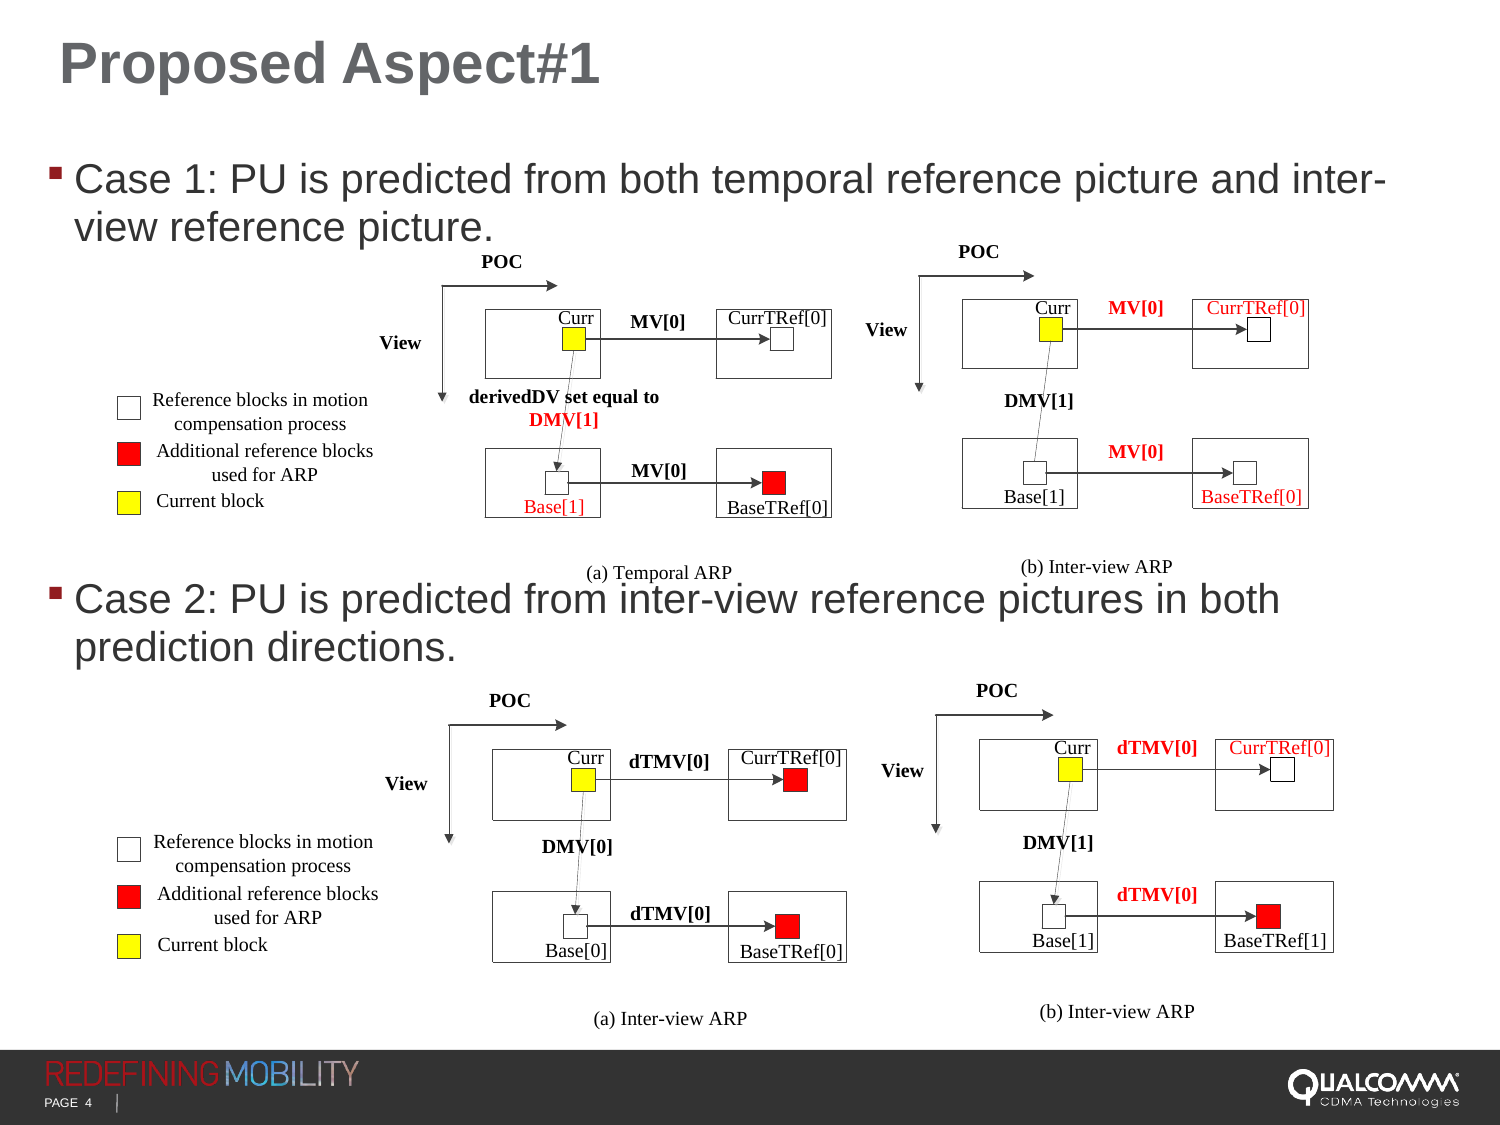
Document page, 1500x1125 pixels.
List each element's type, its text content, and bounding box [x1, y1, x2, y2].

picture [114, 235, 1311, 588]
list Case 1: PU is predicted from both temporal reference picture and inter-view reference picture. Case 2: PU is predicted from inter-view reference pictures in both prediction directions. [30, 148, 1469, 1021]
picture [31, 1049, 369, 1098]
title Proposed Aspect#1 [44, 75, 1483, 113]
picture [114, 674, 1336, 1034]
picture [1278, 1058, 1478, 1114]
text_box [0, 0, 1500, 75]
